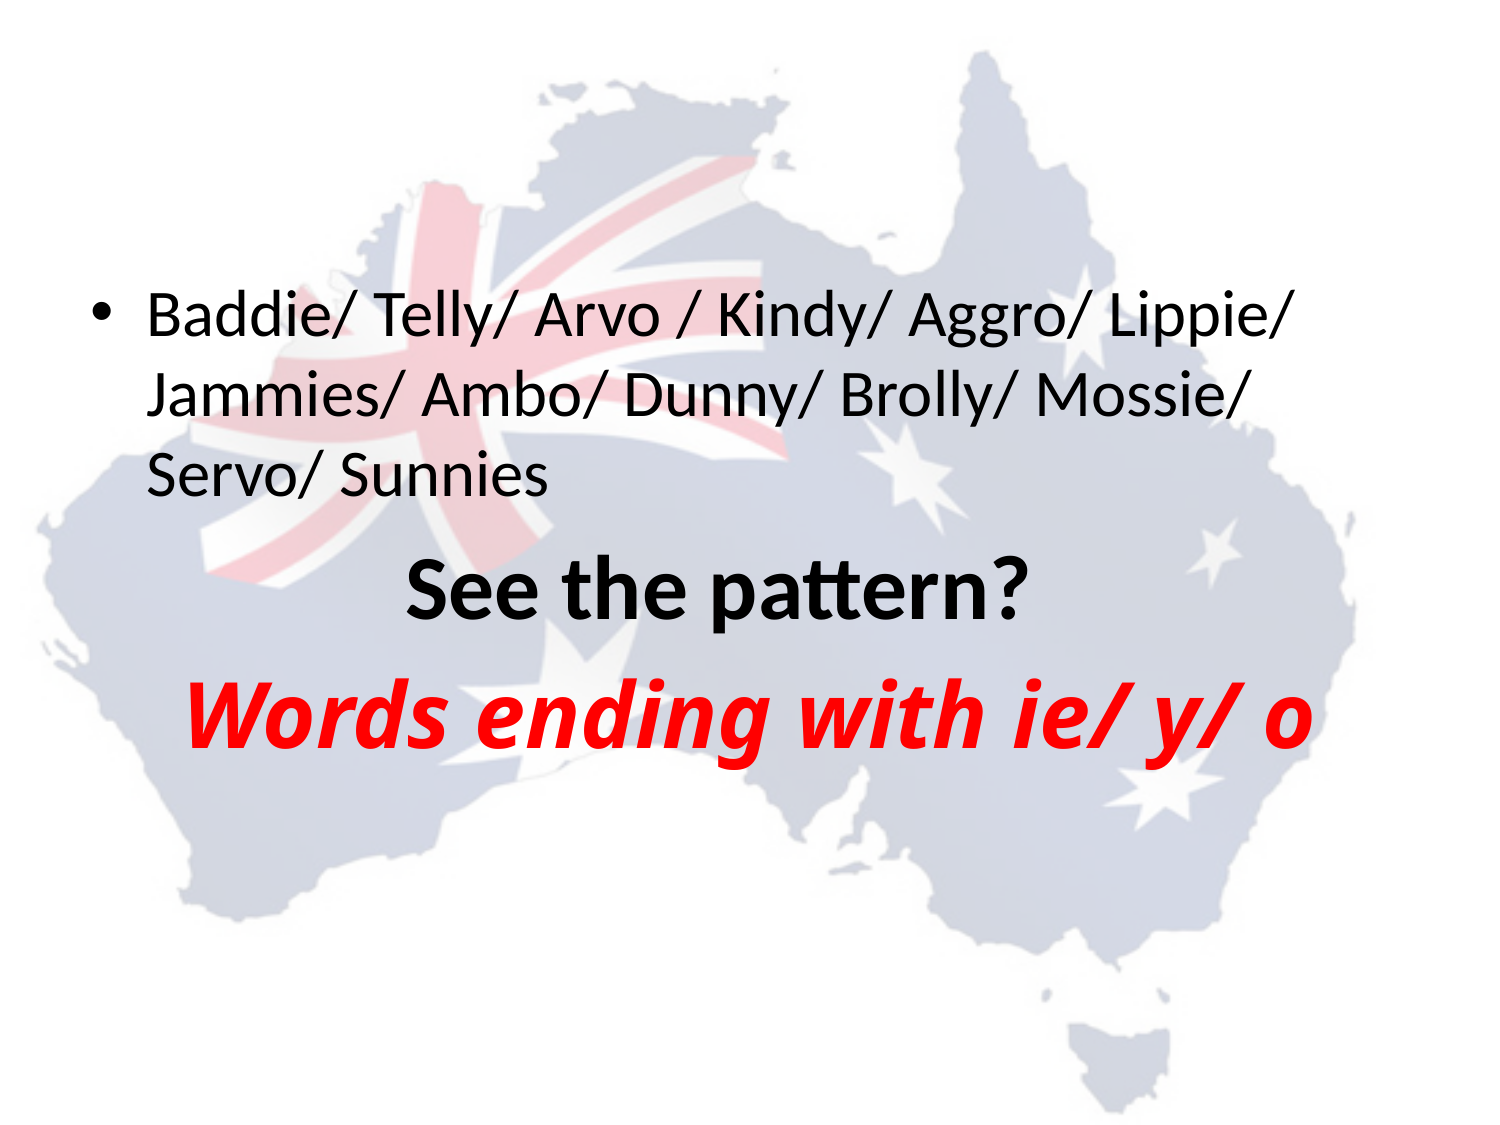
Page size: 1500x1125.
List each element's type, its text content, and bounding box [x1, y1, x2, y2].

list Baddie/ Telly/ Arvo / Kindy/ Aggro/ Lippie/ Jammies/ Ambo/ Dunny/ Brolly/ Mossie/ Servo/ Sunnies See the pattern? Words ending with ie/ y/ o [75, 262, 1425, 1005]
